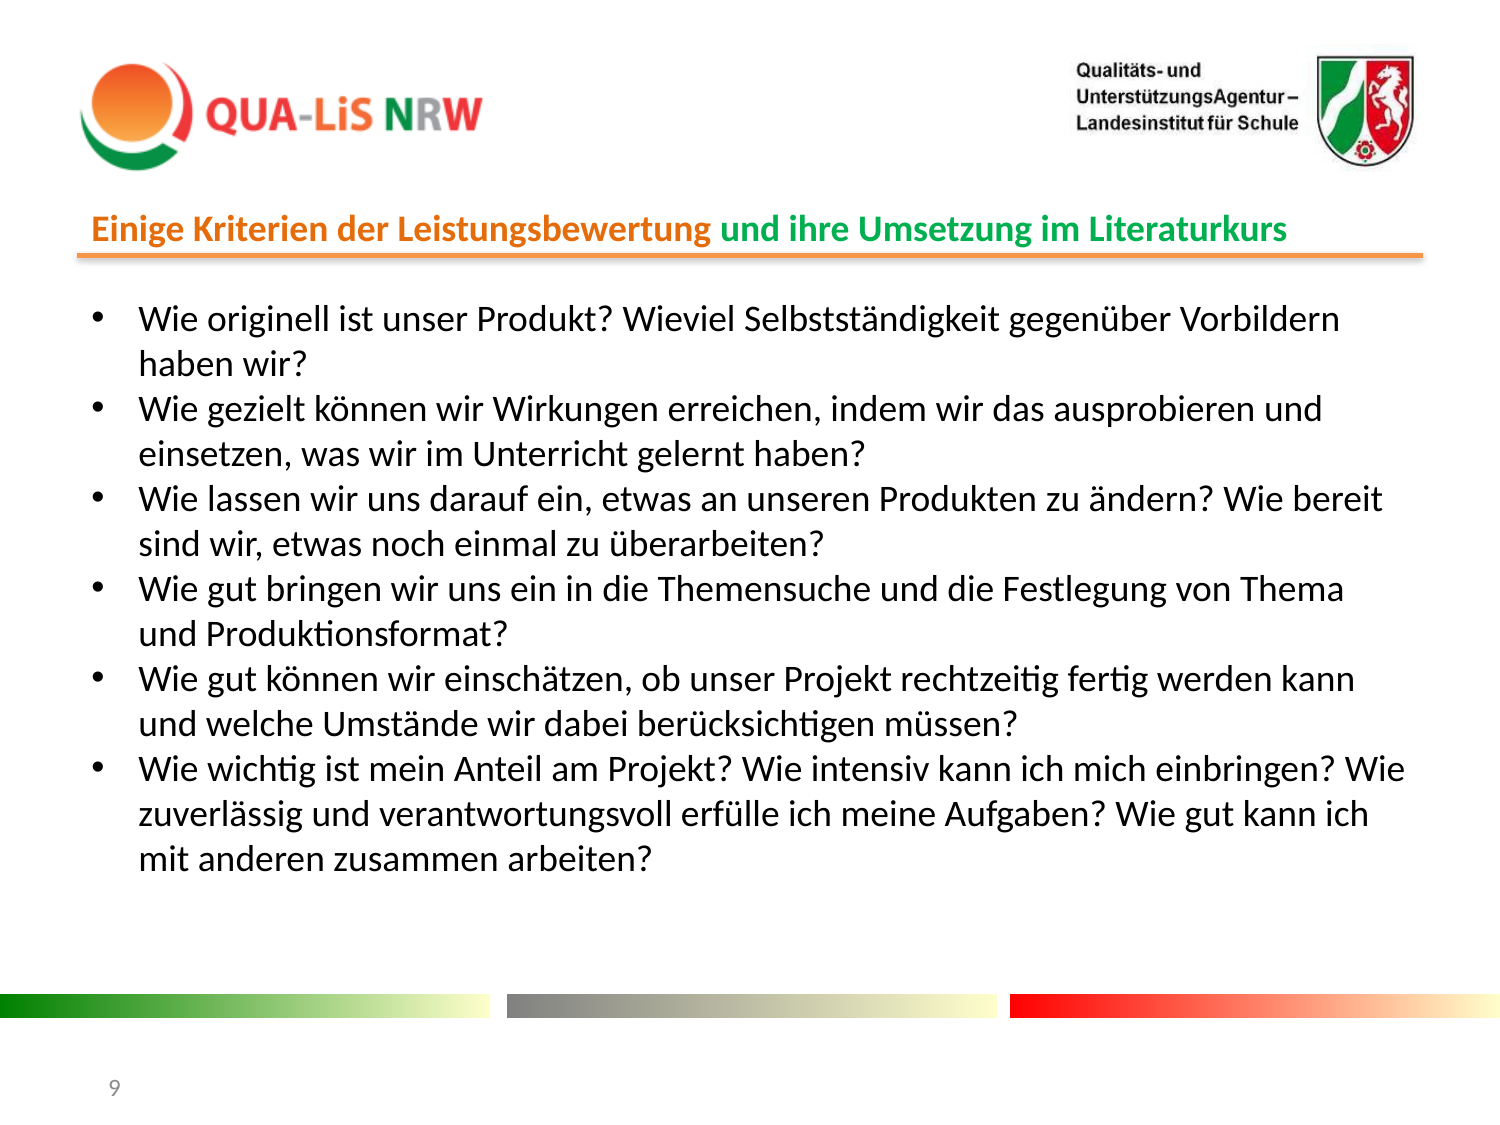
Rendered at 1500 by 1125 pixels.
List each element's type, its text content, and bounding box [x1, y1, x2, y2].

slide_number 9 [76, 1058, 136, 1115]
text_box Einige Kriterien der Leistungsbewertung und ihre Umsetzung im Literaturkurs Wie originell ist unser Produkt? Wieviel Selbstständigkeit gegenüber Vorbildern haben wir? Wie gezielt können wir Wirkungen erreichen, indem wir das ausprobieren und einsetzen, was wir im Unterricht gelernt haben? Wie lassen wir uns darauf ein, etwas an unseren Produkten zu ändern? Wie bereit sind wir, etwas noch einmal zu überarbeiten? Wie gut bringen wir uns ein in die Themensuche und die Festlegung von Thema und Produktionsformat? Wie gut können wir einschätzen, ob unser Projekt rechtzeitig fertig werden kann und welche Umstände wir dabei berücksichtigen müssen? Wie wichtig ist mein Anteil am Projekt? Wie intensiv kann ich mich einbringen? Wie zuverlässig und verantwortungsvoll erfülle ich meine Aufgaben? Wie gut kann ich mit anderen zusammen arbeiten? [76, 196, 1425, 887]
picture [1069, 44, 1419, 175]
picture [77, 55, 490, 175]
